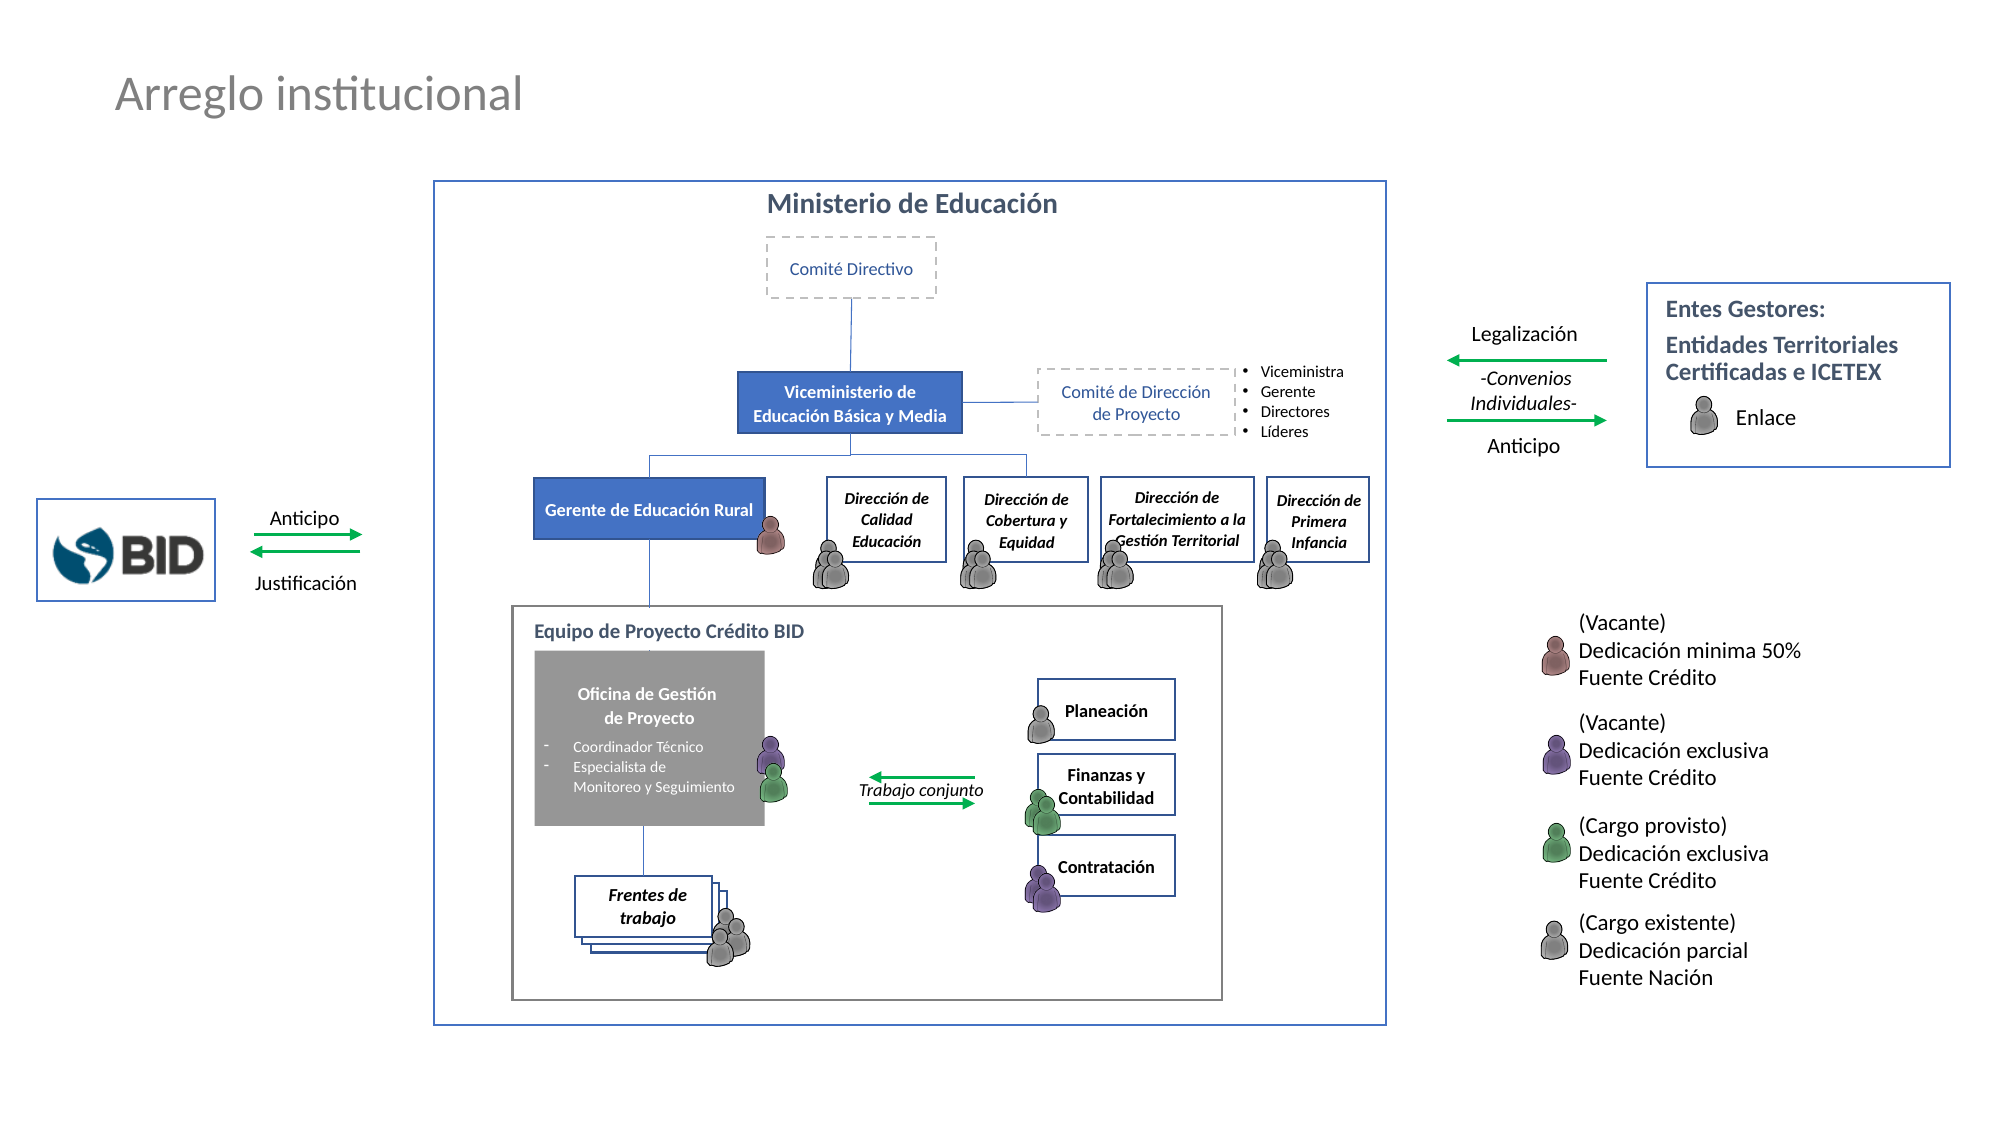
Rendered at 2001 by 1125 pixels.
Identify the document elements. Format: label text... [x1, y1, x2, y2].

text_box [916, 366, 961, 543]
text_box [511, 605, 1223, 1001]
text_box Gerente de Educación Rural [533, 477, 727, 540]
picture [1541, 635, 1570, 676]
text_box (Cargo existente) Dedicación parcial Fuente Nación [1563, 901, 1831, 998]
picture [1256, 539, 1294, 590]
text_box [1446, 360, 1607, 421]
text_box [249, 534, 363, 552]
text_box Contratación [1037, 834, 1176, 897]
text_box Comité Directivo [766, 236, 937, 299]
text_box Arreglo institucional [99, 48, 1475, 133]
picture [959, 539, 997, 590]
text_box Oficina de Gestión de Proyecto Coordinador Técnico Especialista de Monitoreo y Seguimiento [534, 711, 766, 827]
text_box [433, 180, 1387, 1026]
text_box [478, 704, 815, 711]
text_box Frentes de trabajo [572, 874, 724, 936]
text_box Planeación [1037, 678, 1176, 741]
text_box Oficina de Gestión de Proyecto Coordinador Técnico Especialista de Monitoreo y Seguimiento [534, 650, 766, 704]
text_box Finanzas y Contabilidad [1037, 753, 1176, 816]
text_box Viceministra Gerente Directores Líderes [1227, 353, 1463, 448]
picture [1541, 822, 1571, 863]
text_box [1646, 282, 1951, 468]
picture [706, 907, 751, 968]
text_box Equipo Asesor [1266, 476, 1370, 480]
text_box (Cargo provisto) Dedicación exclusiva Fuente Crédito [1563, 803, 1831, 901]
picture [1024, 788, 1061, 836]
text_box Dirección de Fortalecimiento a la Gestión Territorial [1090, 478, 1265, 558]
text_box (Vacante) Dedicación exclusiva Fuente Crédito [1563, 700, 1831, 798]
text_box Dirección de Calidad Educación [812, 478, 962, 558]
text_box -Convenios Individuales- [1463, 357, 1611, 423]
text_box Enlace [1721, 395, 1988, 438]
text_box [36, 498, 216, 602]
text_box Ministerio de Educación [672, 169, 1153, 233]
text_box Entes Gestores: Entidades Territoriales Certificadas e ICETEX [1650, 290, 1938, 392]
picture [812, 539, 850, 590]
text_box Dirección de Cobertura y Equidad [964, 479, 1090, 559]
text_box Viceministerio de Educación Básica y Media [773, 371, 916, 434]
text_box Equipo Asesor [963, 476, 1089, 539]
picture [1541, 734, 1571, 775]
text_box Dirección de Primera Infancia [1251, 480, 1387, 560]
picture [756, 735, 788, 803]
text_box Anticipo [1448, 424, 1600, 466]
text_box Equipo Asesor [1135, 558, 1255, 563]
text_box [727, 354, 773, 556]
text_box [824, 771, 1018, 809]
text_box Anticipo [248, 497, 361, 537]
picture [50, 510, 207, 603]
text_box (Vacante) Dedicación minima 50% Fuente Crédito [1563, 600, 1831, 698]
picture [1540, 920, 1569, 961]
picture [1027, 704, 1056, 745]
picture [773, 515, 785, 555]
text_box Comité de Dirección de Proyecto [1037, 368, 1227, 436]
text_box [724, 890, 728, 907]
picture [1689, 395, 1719, 436]
text_box Equipo Asesor [850, 558, 947, 563]
picture [1096, 518, 1135, 590]
picture [1023, 864, 1061, 913]
text_box Justificación [237, 562, 375, 603]
text_box Equipo Asesor [590, 945, 706, 954]
text_box Equipo de Proyecto Crédito BID [524, 607, 832, 651]
text_box Legalización [1437, 312, 1613, 354]
text_box Equipo Asesor [581, 938, 706, 945]
text_box Equipo Asesor [997, 559, 1089, 563]
